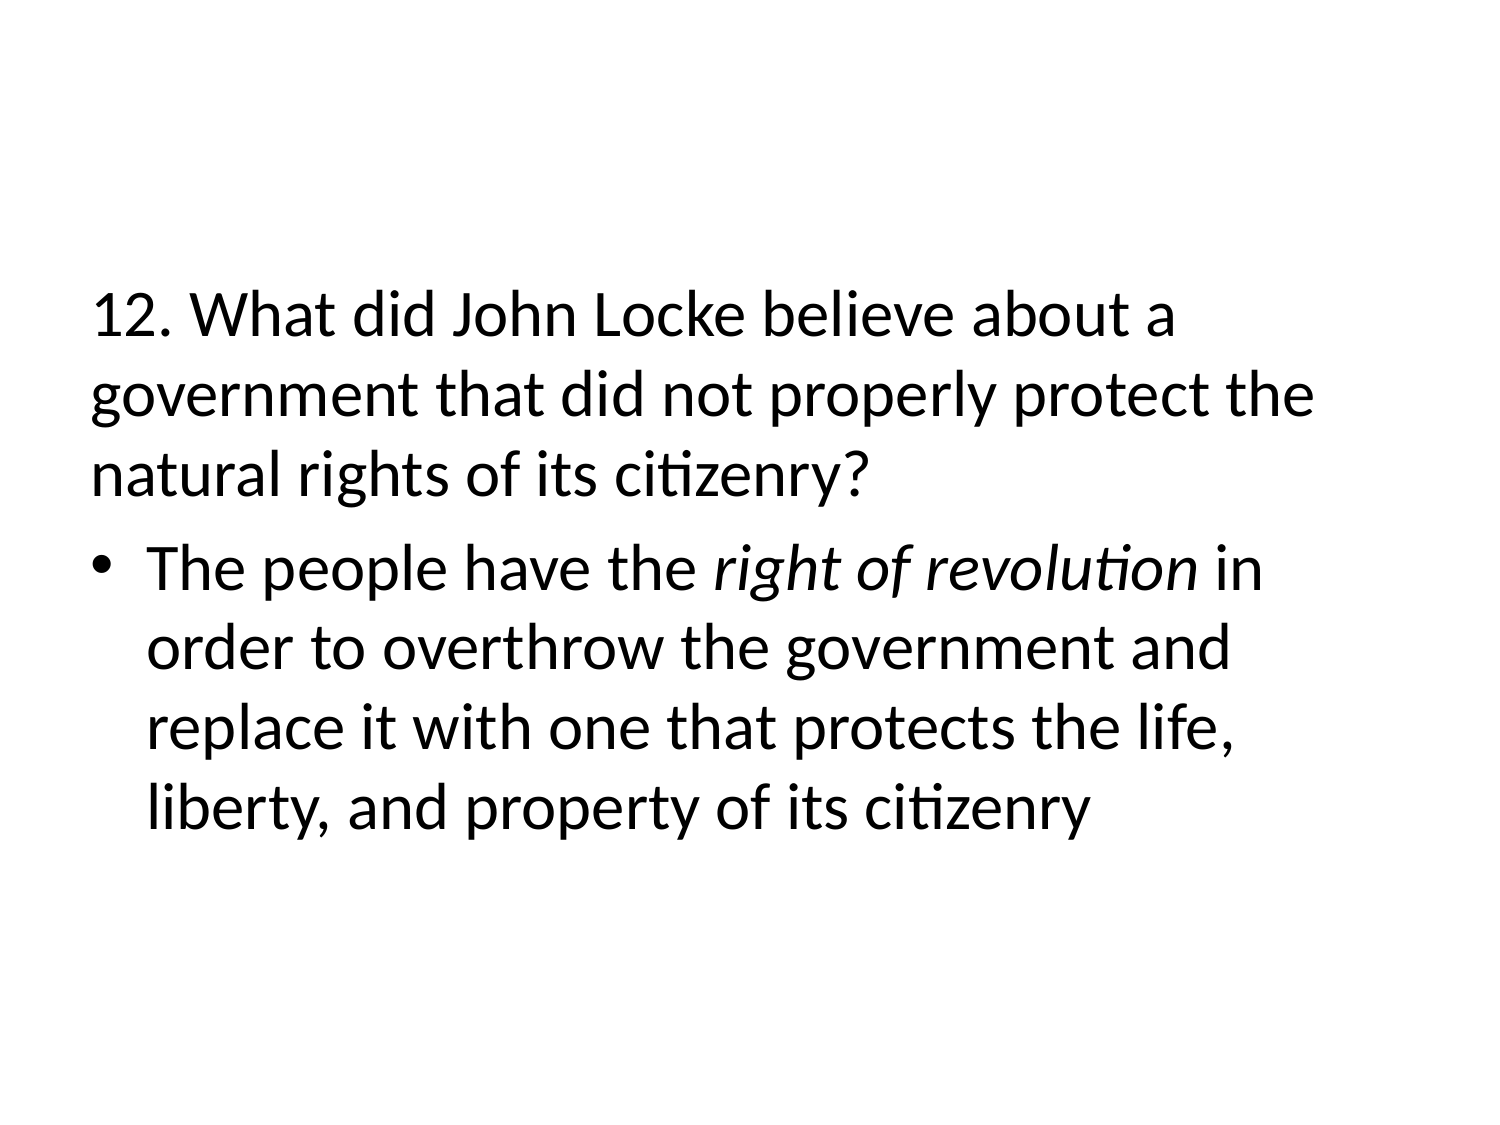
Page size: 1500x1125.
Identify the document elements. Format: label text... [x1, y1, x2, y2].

list 12. What did John Locke believe about a government that did not properly protect the natural rights of its citizenry? The people have the right of revolution in order to overthrow the government and replace it with one that protects the life, liberty, and property of its citizenry [75, 262, 1425, 1005]
